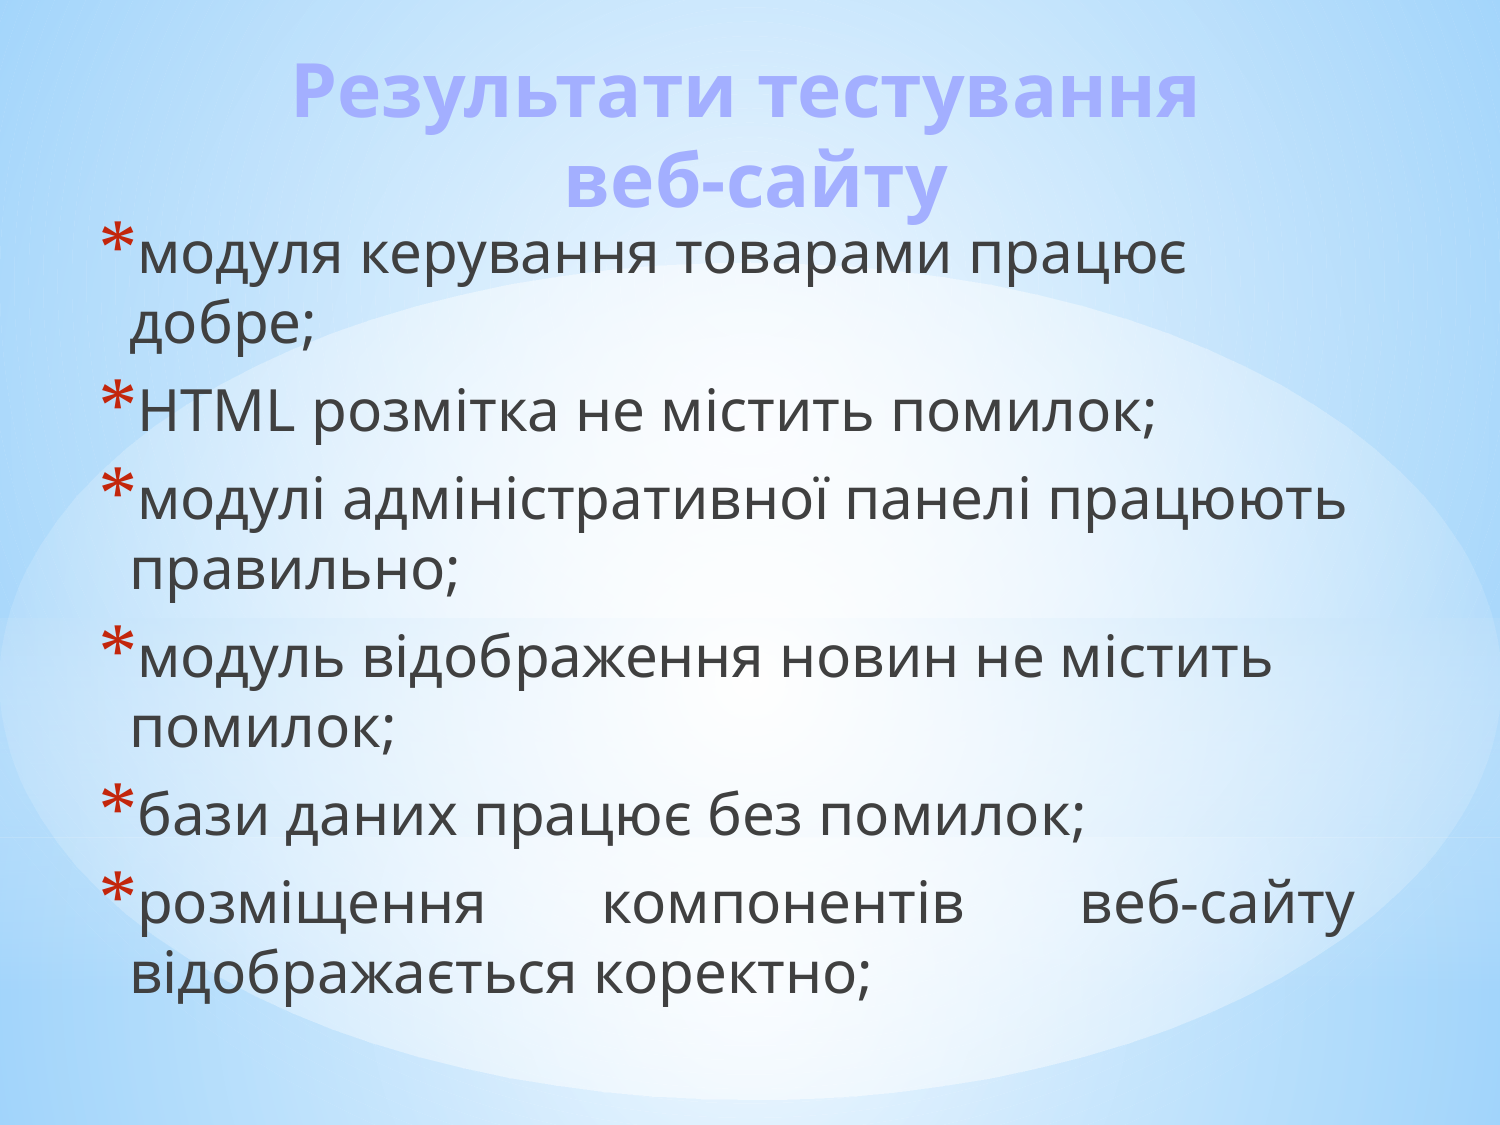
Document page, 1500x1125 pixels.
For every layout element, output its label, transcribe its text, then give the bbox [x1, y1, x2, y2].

list модуля керування товарами працює добре; HTML розмітка не містить помилок; модулі адміністративної панелі працюють правильно; модуль відображення новин не містить помилок; бази даних працює без помилок; розміщення компонентів веб-сайту відображається коректно; [76, 208, 1371, 1083]
title Результати тестування веб-сайту [41, 34, 1471, 169]
